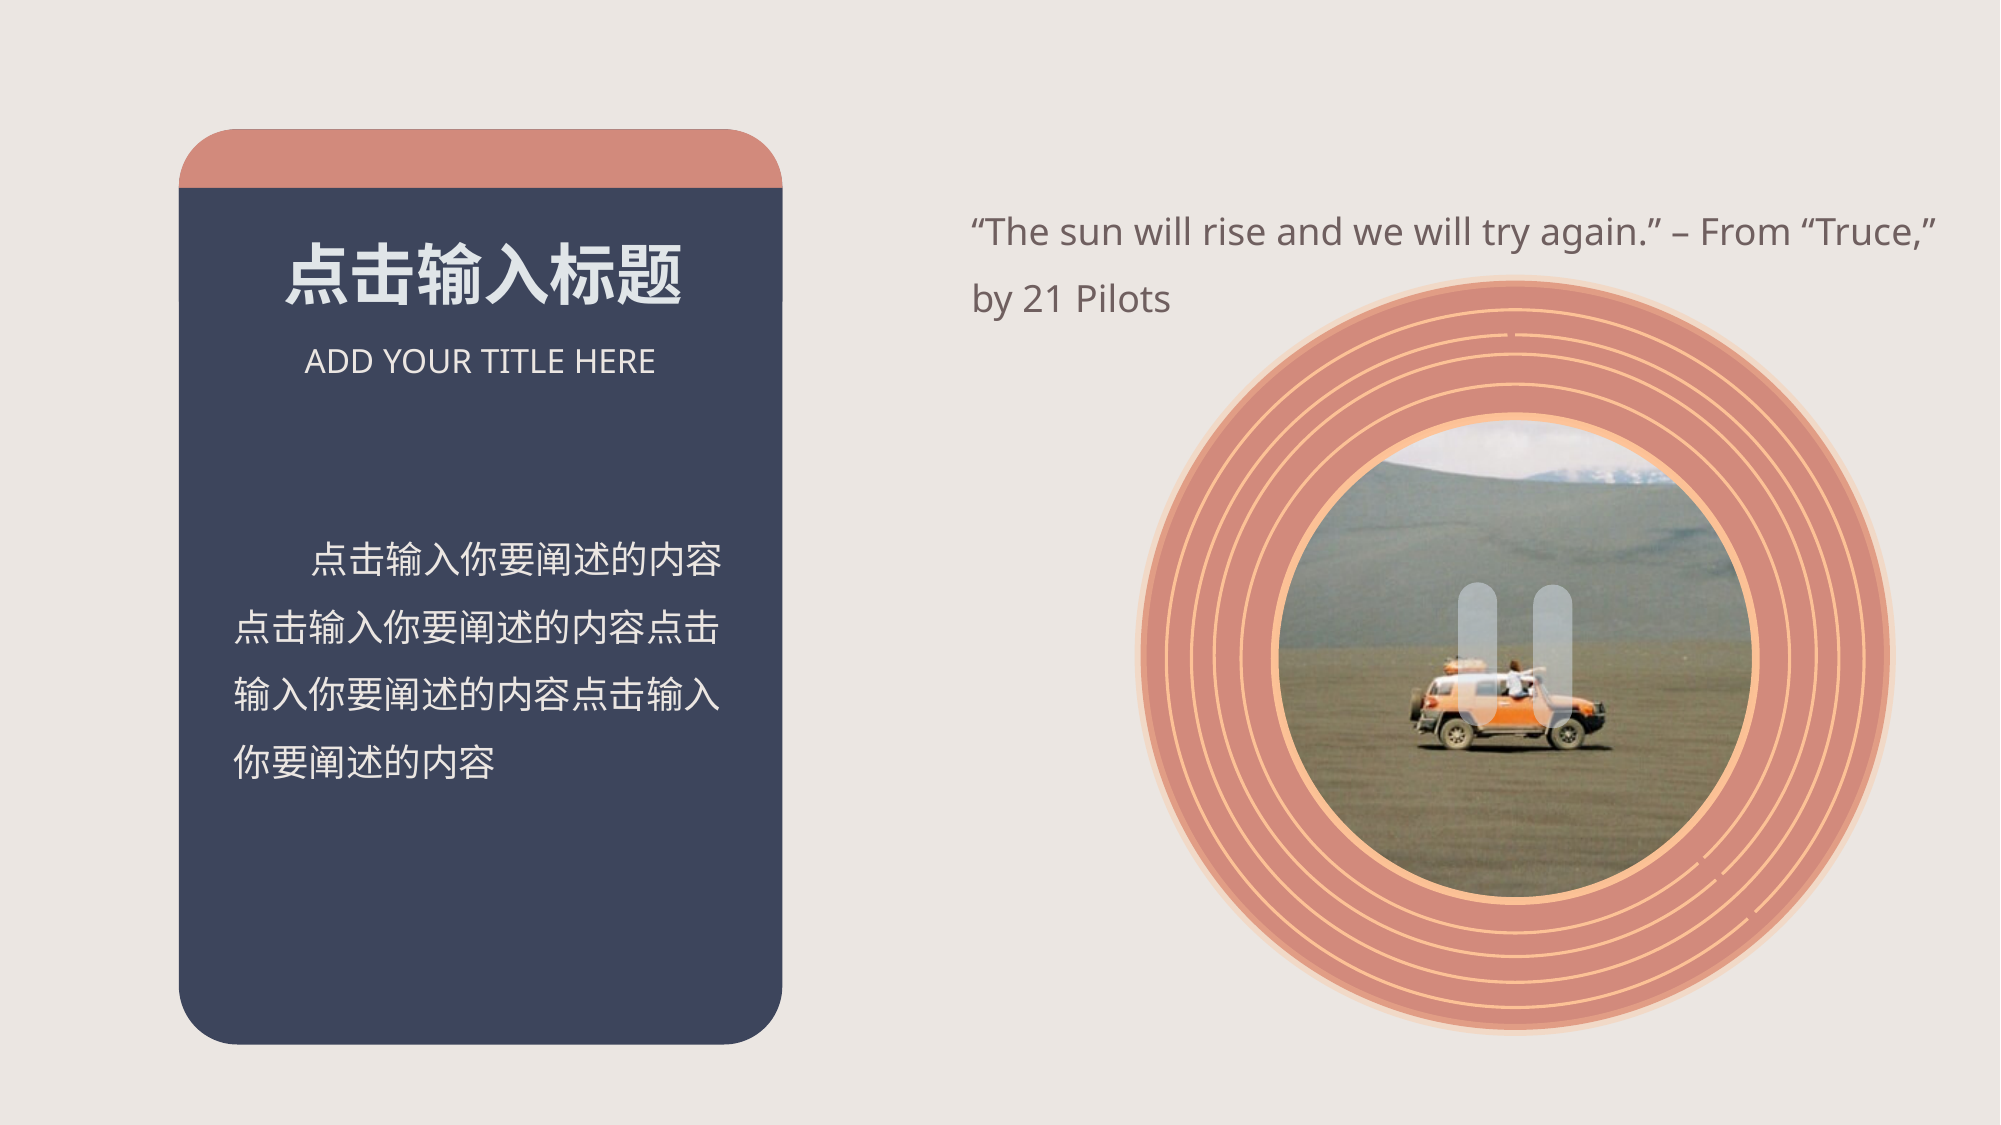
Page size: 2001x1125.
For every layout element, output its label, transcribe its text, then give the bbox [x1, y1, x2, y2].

text_box “The sun will rise and we will try again.” – From “Truce,” by 21 Pilots [956, 178, 1953, 328]
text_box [1458, 582, 1573, 729]
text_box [1140, 280, 1890, 1030]
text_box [178, 129, 783, 1045]
